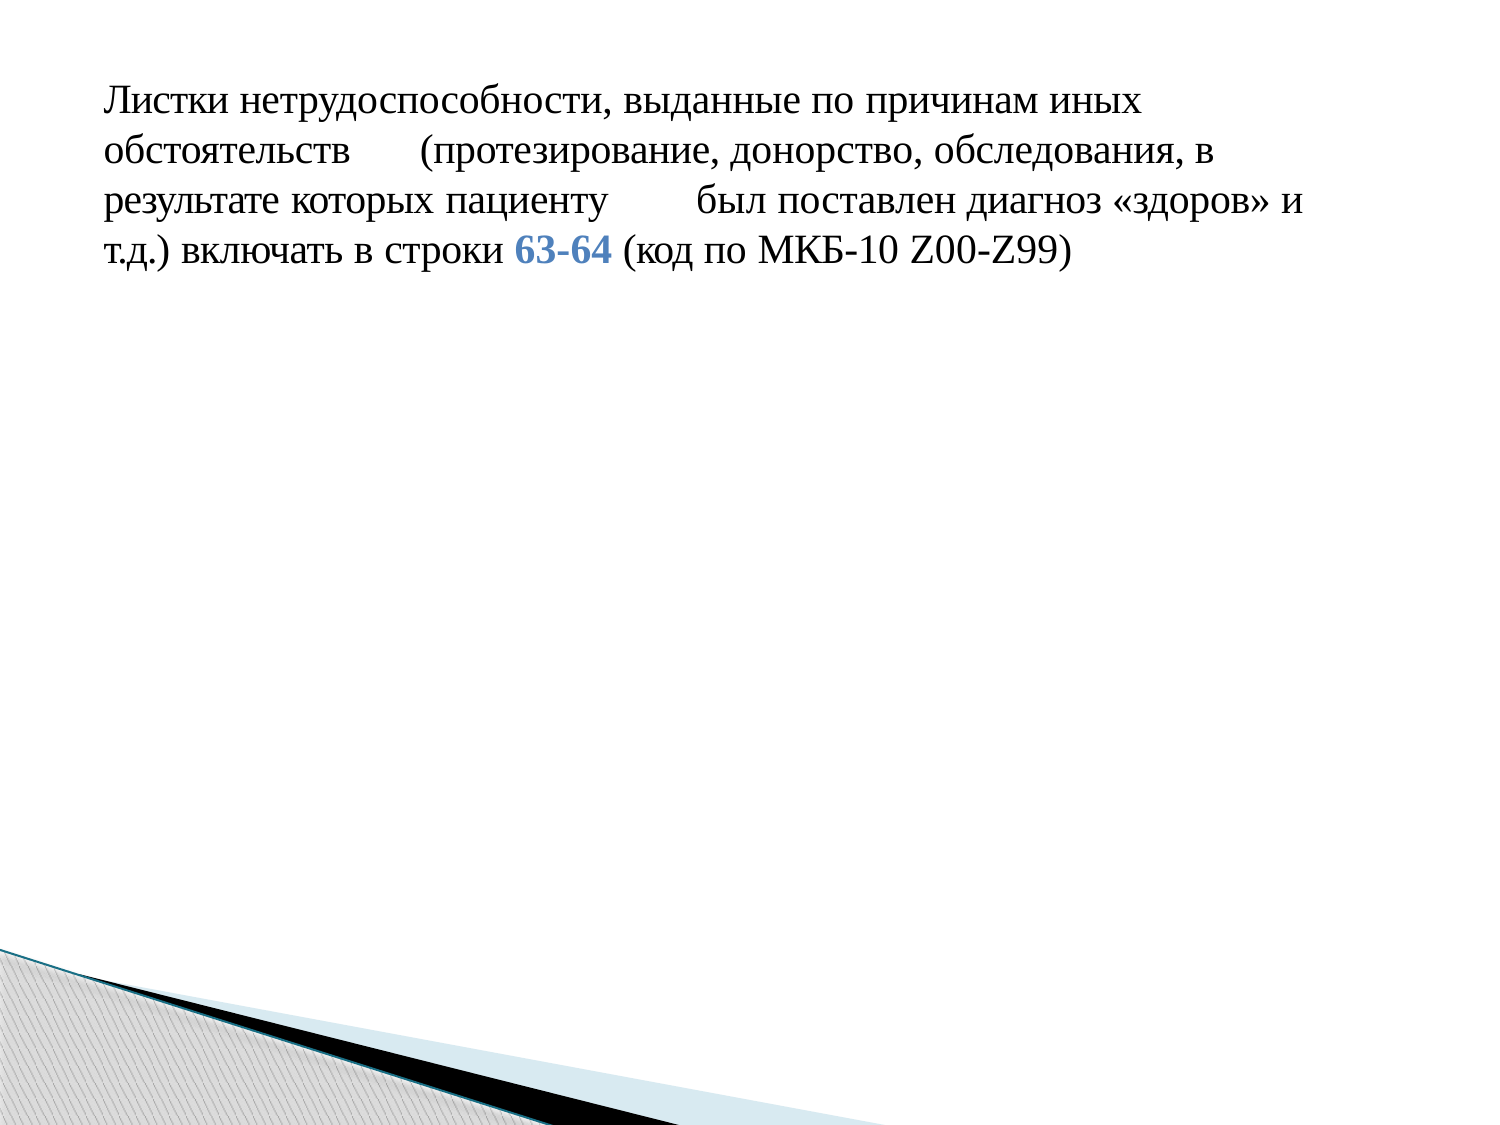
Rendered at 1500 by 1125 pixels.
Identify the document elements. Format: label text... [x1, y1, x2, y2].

text_box Листки нетрудоспособности, выданные по причинам иных обстоятельств (протезирование, донорство, обследования, в результате которых пациенту был поставлен диагноз «здоров» и т.д.) включать в строки 63-64 (код по МКБ-10 Z00-Z99) [101, 70, 1374, 358]
